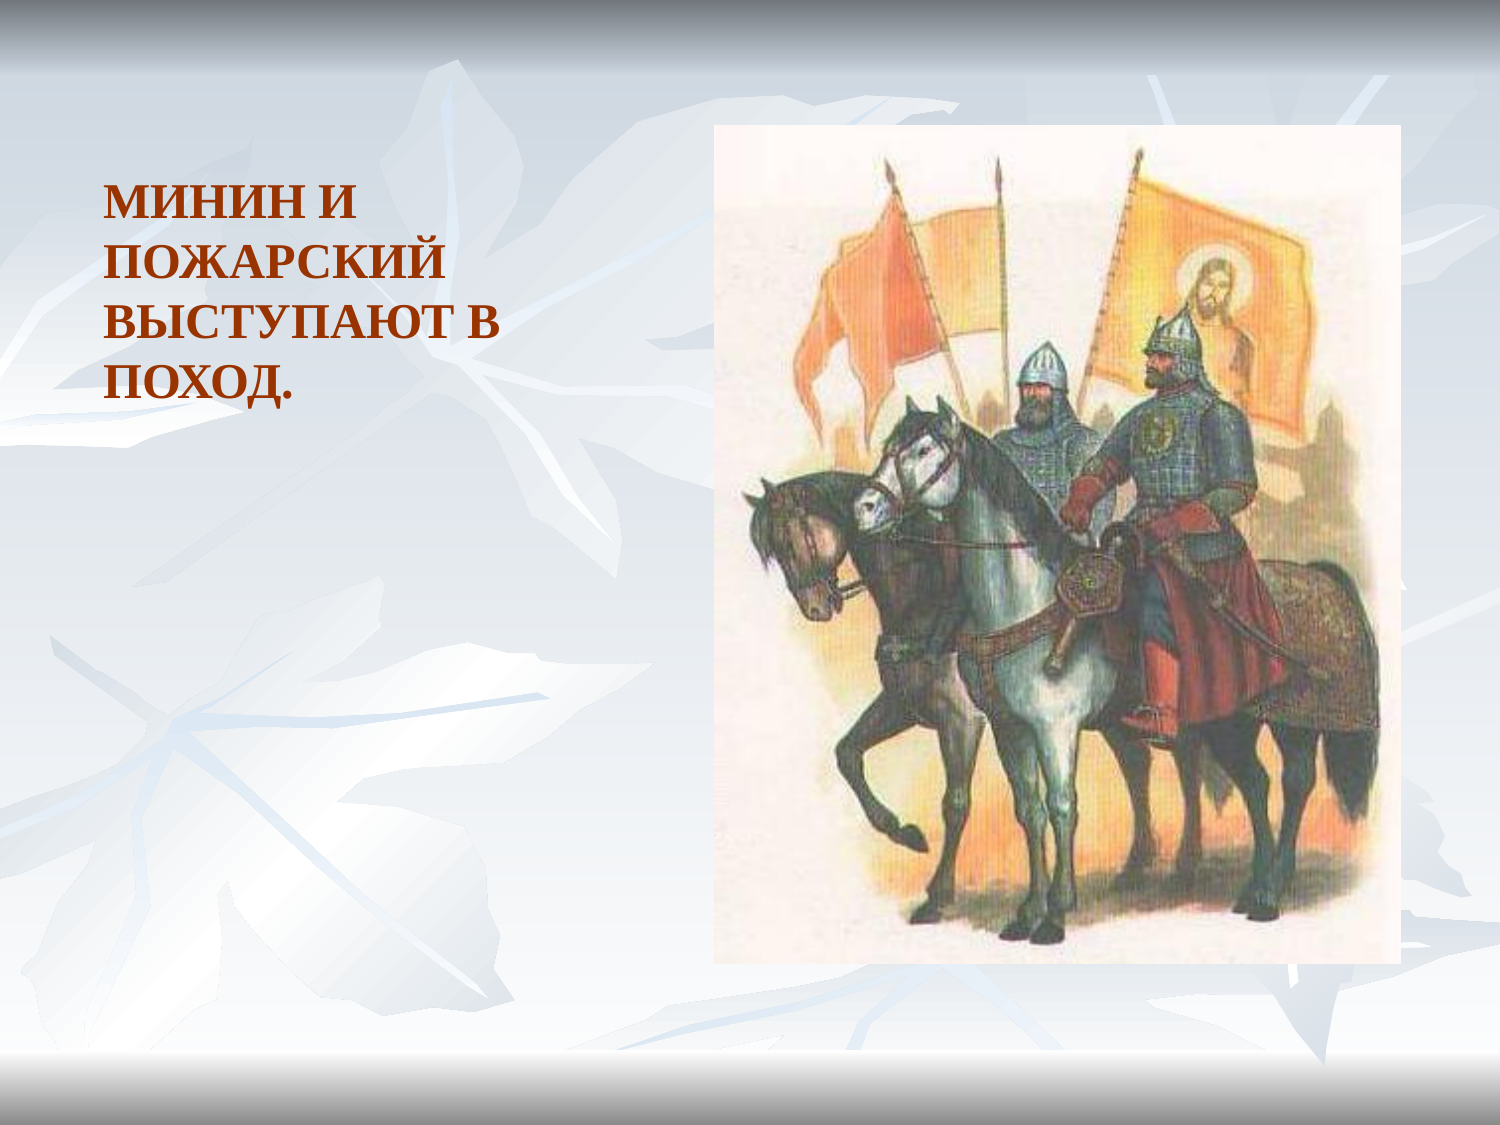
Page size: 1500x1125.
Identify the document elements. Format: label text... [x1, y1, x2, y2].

picture [714, 125, 1401, 965]
text_box МИНИН И ПОЖАРСКИЙ ВЫСТУПАЮТ В ПОХОД. [88, 160, 632, 416]
